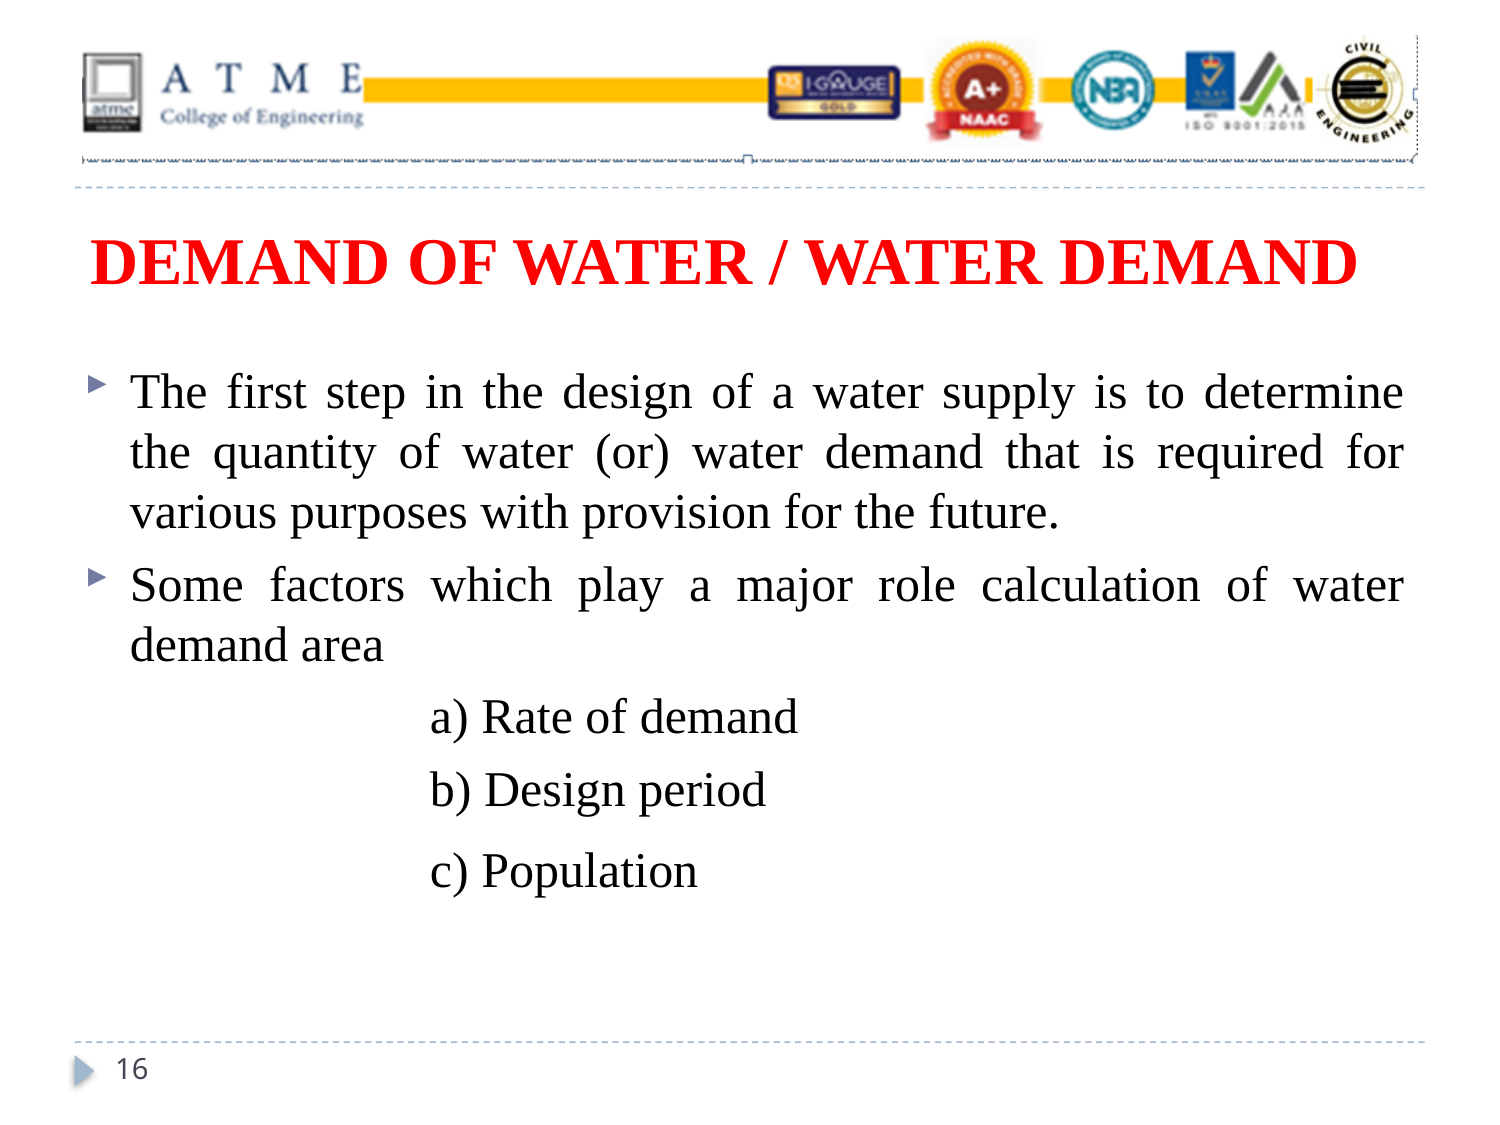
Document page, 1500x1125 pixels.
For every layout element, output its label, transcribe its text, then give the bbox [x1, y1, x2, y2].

picture [82, 35, 1418, 164]
list The first step in the design of a water supply is to determine the quantity of water (or) water demand that is required for various purposes with provision for the future. Some factors which play a major role calculation of water demand area a) Rate of demand b) Design period c) Population [70, 351, 1421, 1125]
title DEMAND OF WATER / WATER DEMAND [58, 222, 1409, 386]
